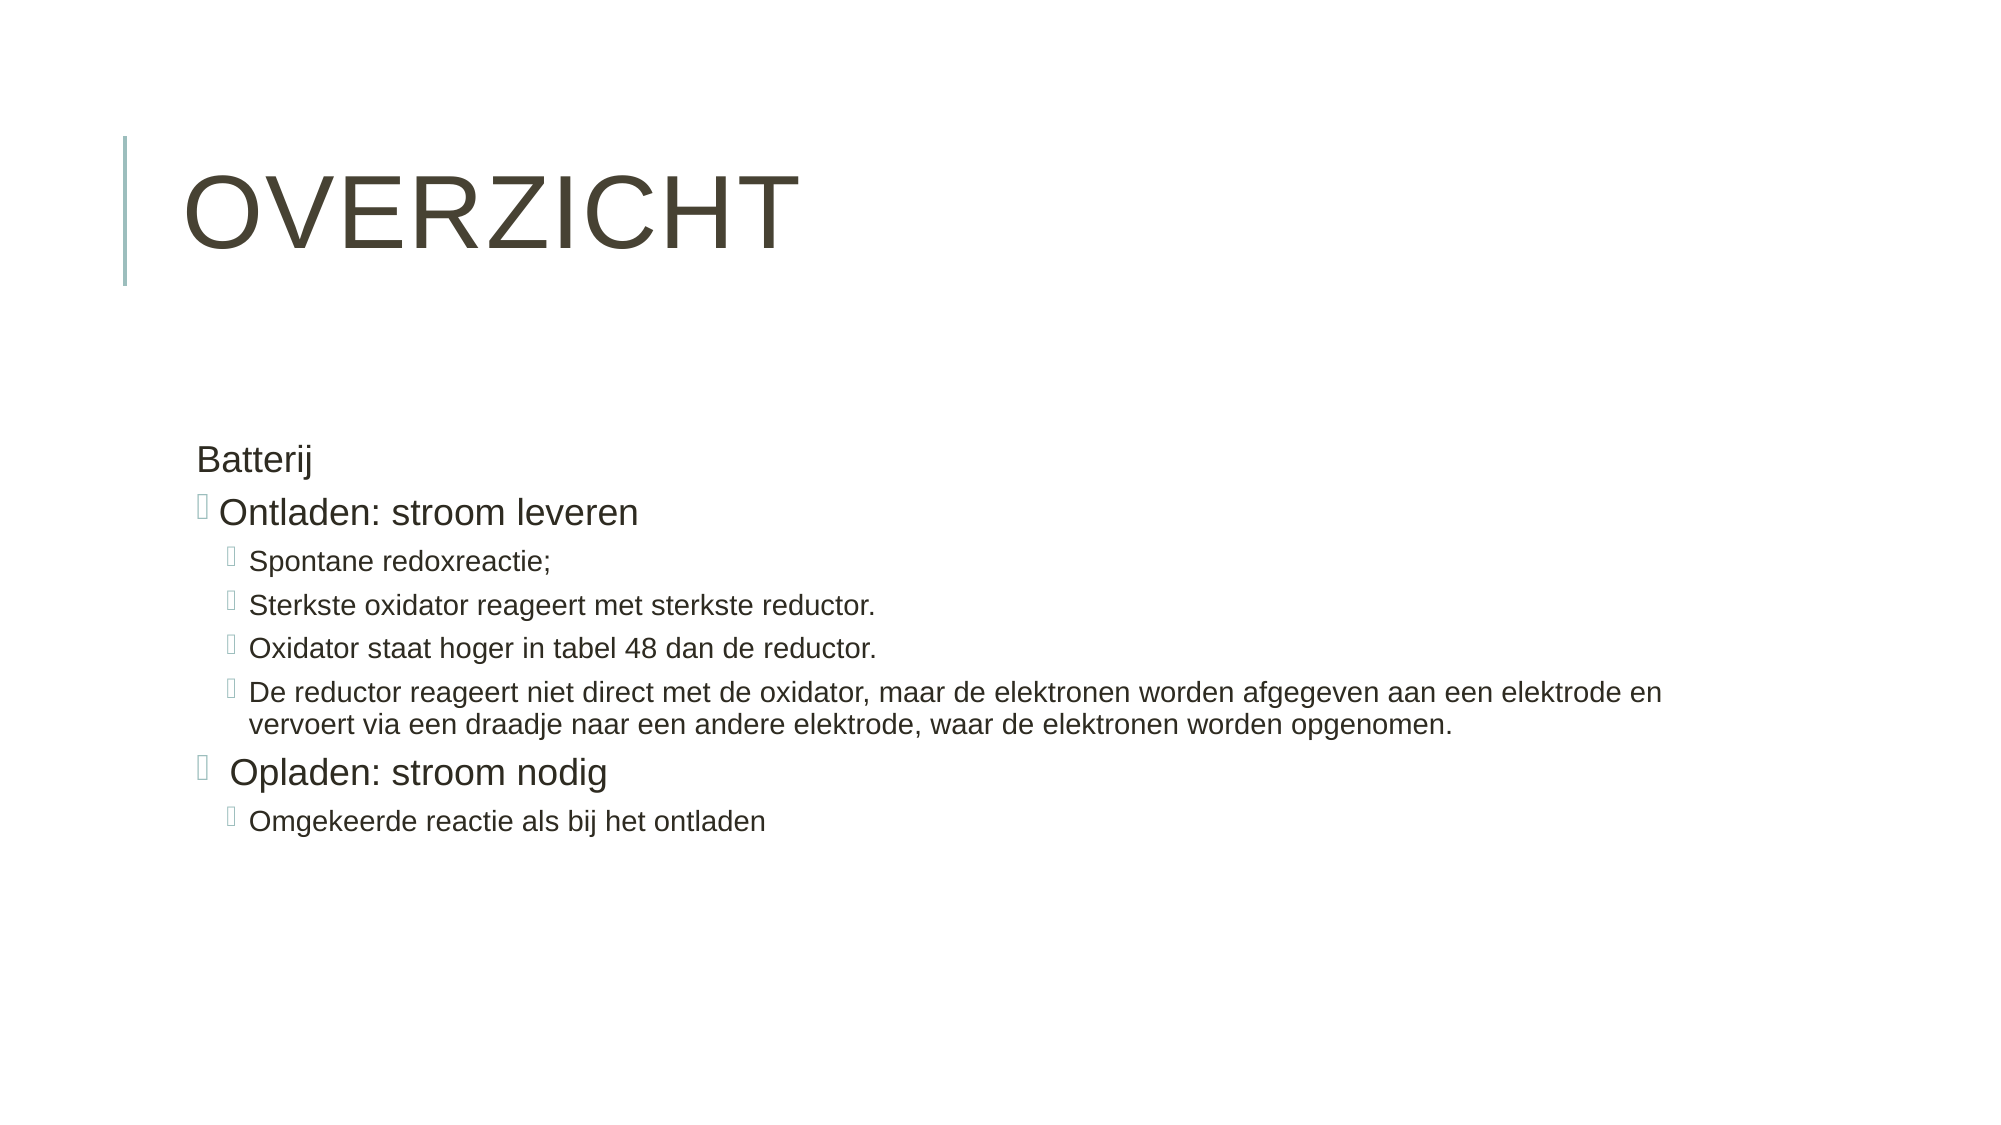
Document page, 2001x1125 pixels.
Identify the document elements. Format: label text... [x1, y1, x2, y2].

title Overzicht [168, 96, 1763, 342]
list Batterij Ontladen: stroom leveren Spontane redoxreactie; Sterkste oxidator reageert met sterkste reductor. Oxidator staat hoger in tabel 48 dan de reductor. De reductor reageert niet direct met de oxidator, maar de elektronen worden afgegeven aan een elektrode en vervoert via een draadje naar een andere elektrode, waar de elektronen worden opgenomen. Opladen: stroom nodig Omgekeerde reactie als bij het ontladen [168, 375, 1763, 1035]
